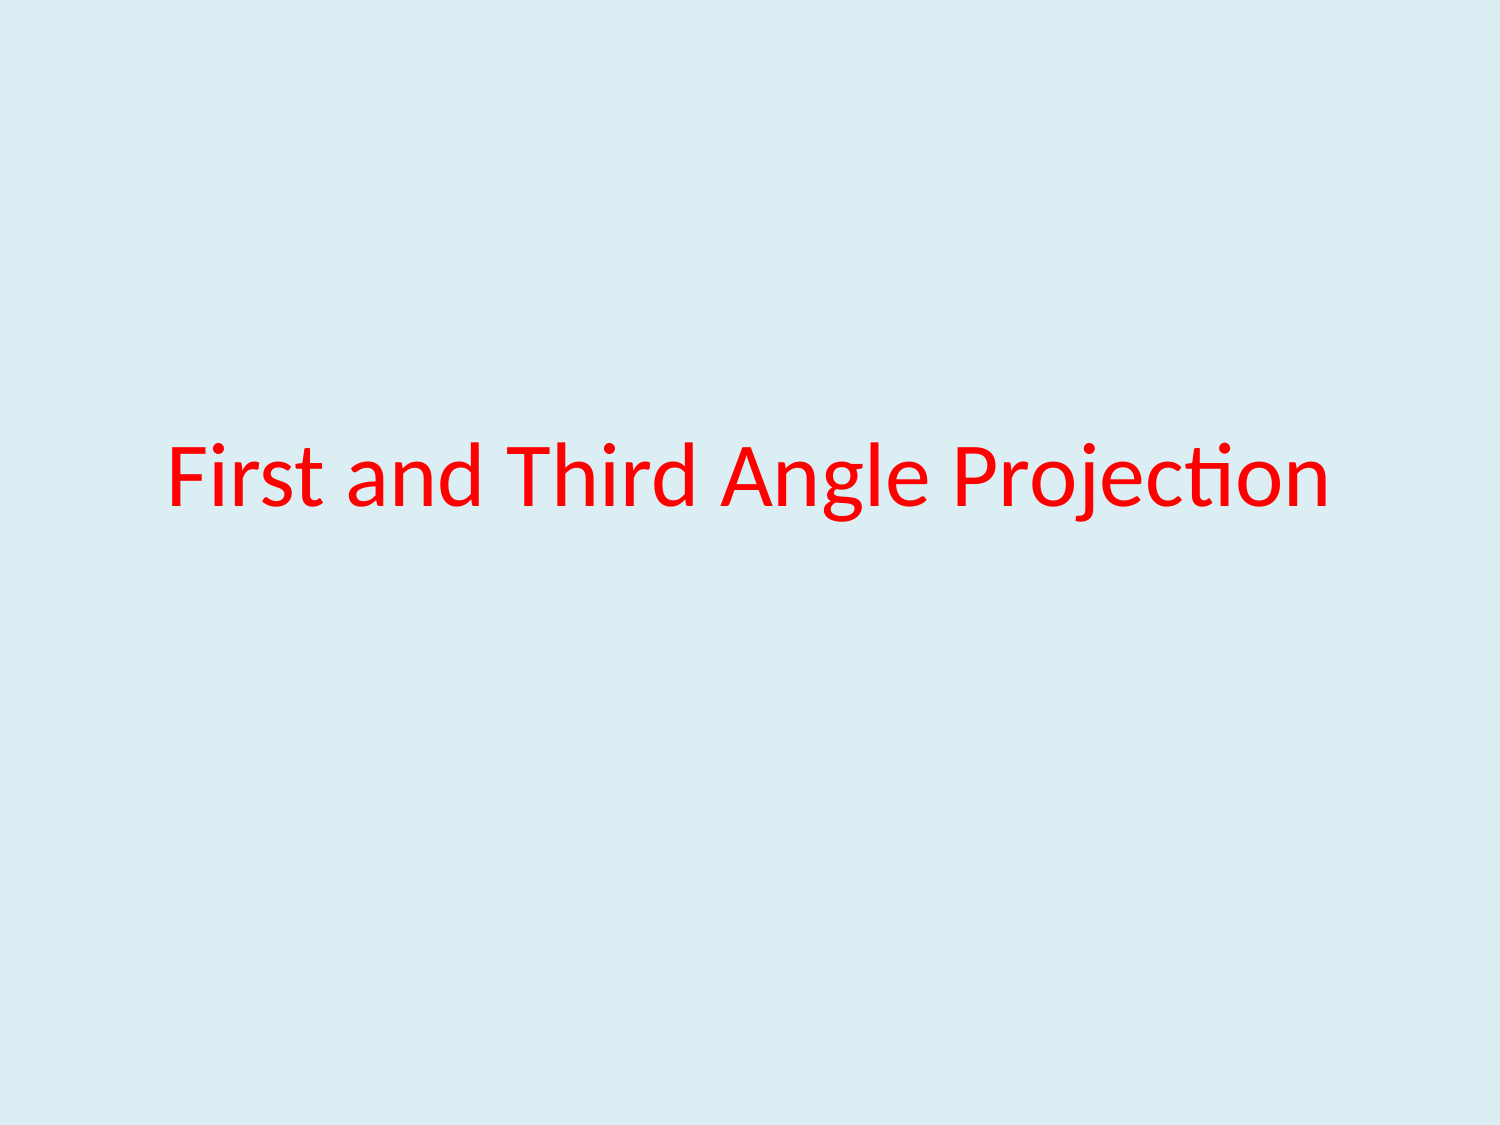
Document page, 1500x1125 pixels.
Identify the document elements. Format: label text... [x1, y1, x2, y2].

title First and Third Angle Projection [112, 349, 1388, 591]
